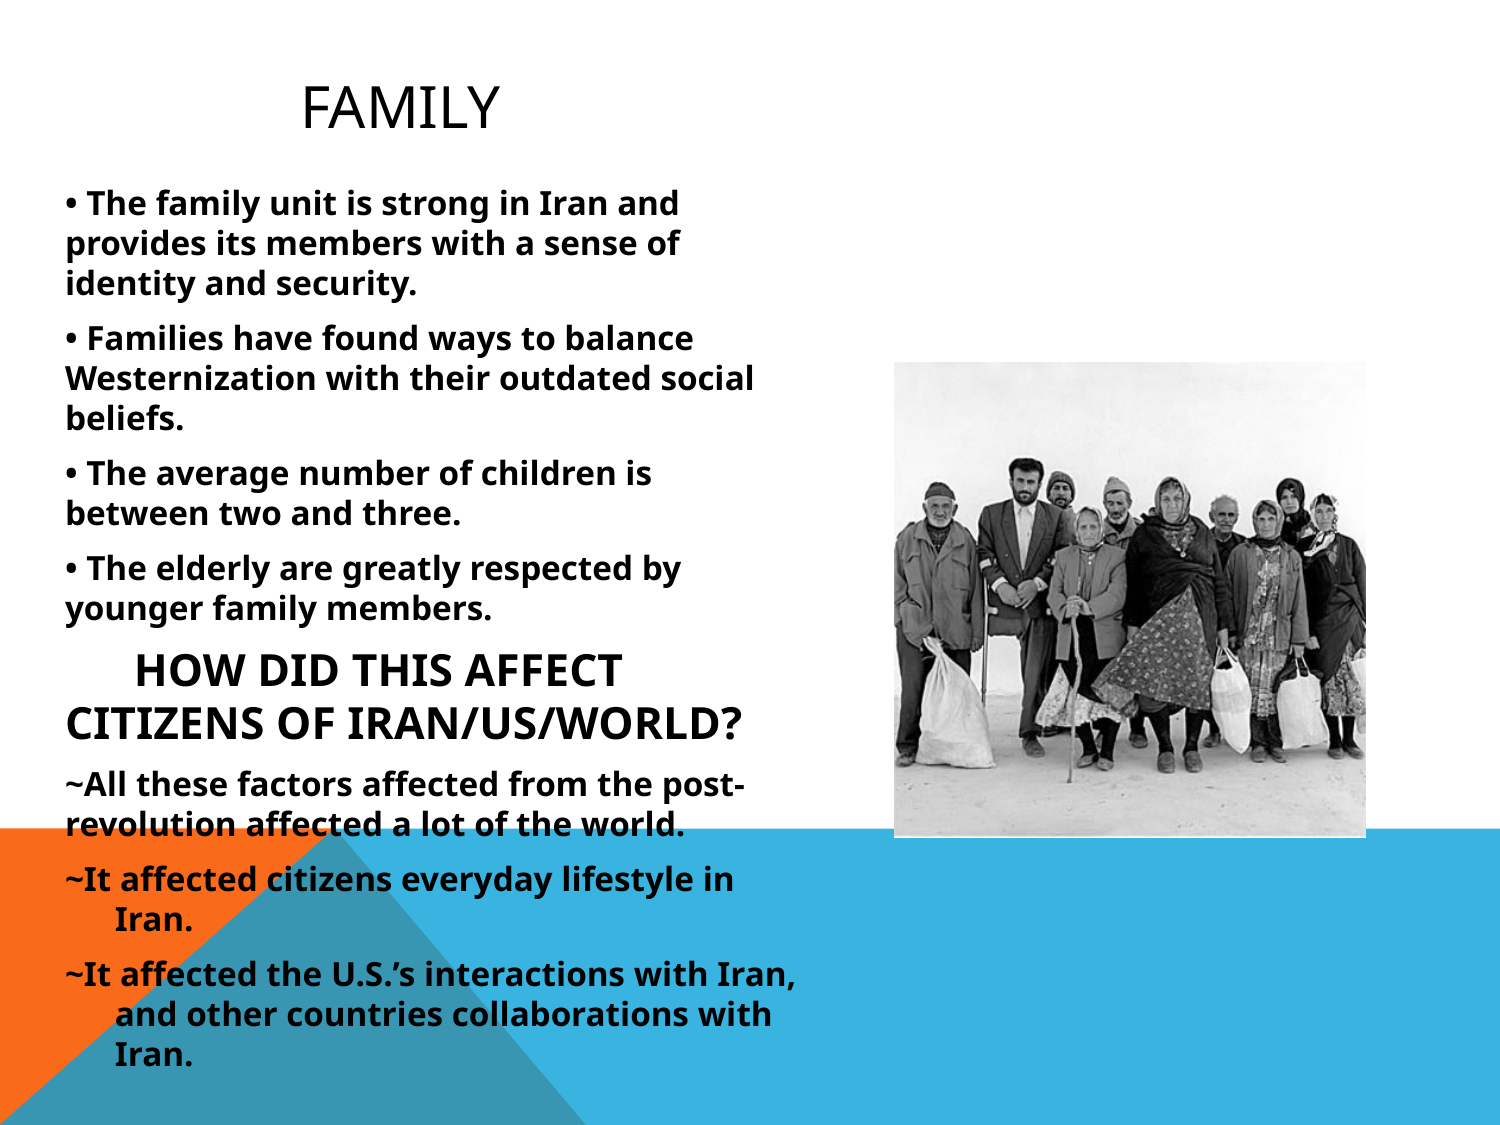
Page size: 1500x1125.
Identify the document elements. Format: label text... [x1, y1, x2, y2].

list • The family unit is strong in Iran and provides its members with a sense of identity and security. • Families have found ways to balance Westernization with their outdated social beliefs. • The average number of children is between two and three. • The elderly are greatly respected by younger family members. HOW DID THIS AFFECT CITIZENS OF IRAN/US/WORLD? ~All these factors affected from the post-revolution affected a lot of the world. ~It affected citizens everyday lifestyle in Iran. ~It affected the U.S.’s interactions with Iran, and other countries collaborations with Iran. [50, 174, 813, 1088]
picture [894, 362, 1366, 838]
title Family [135, 60, 1369, 150]
